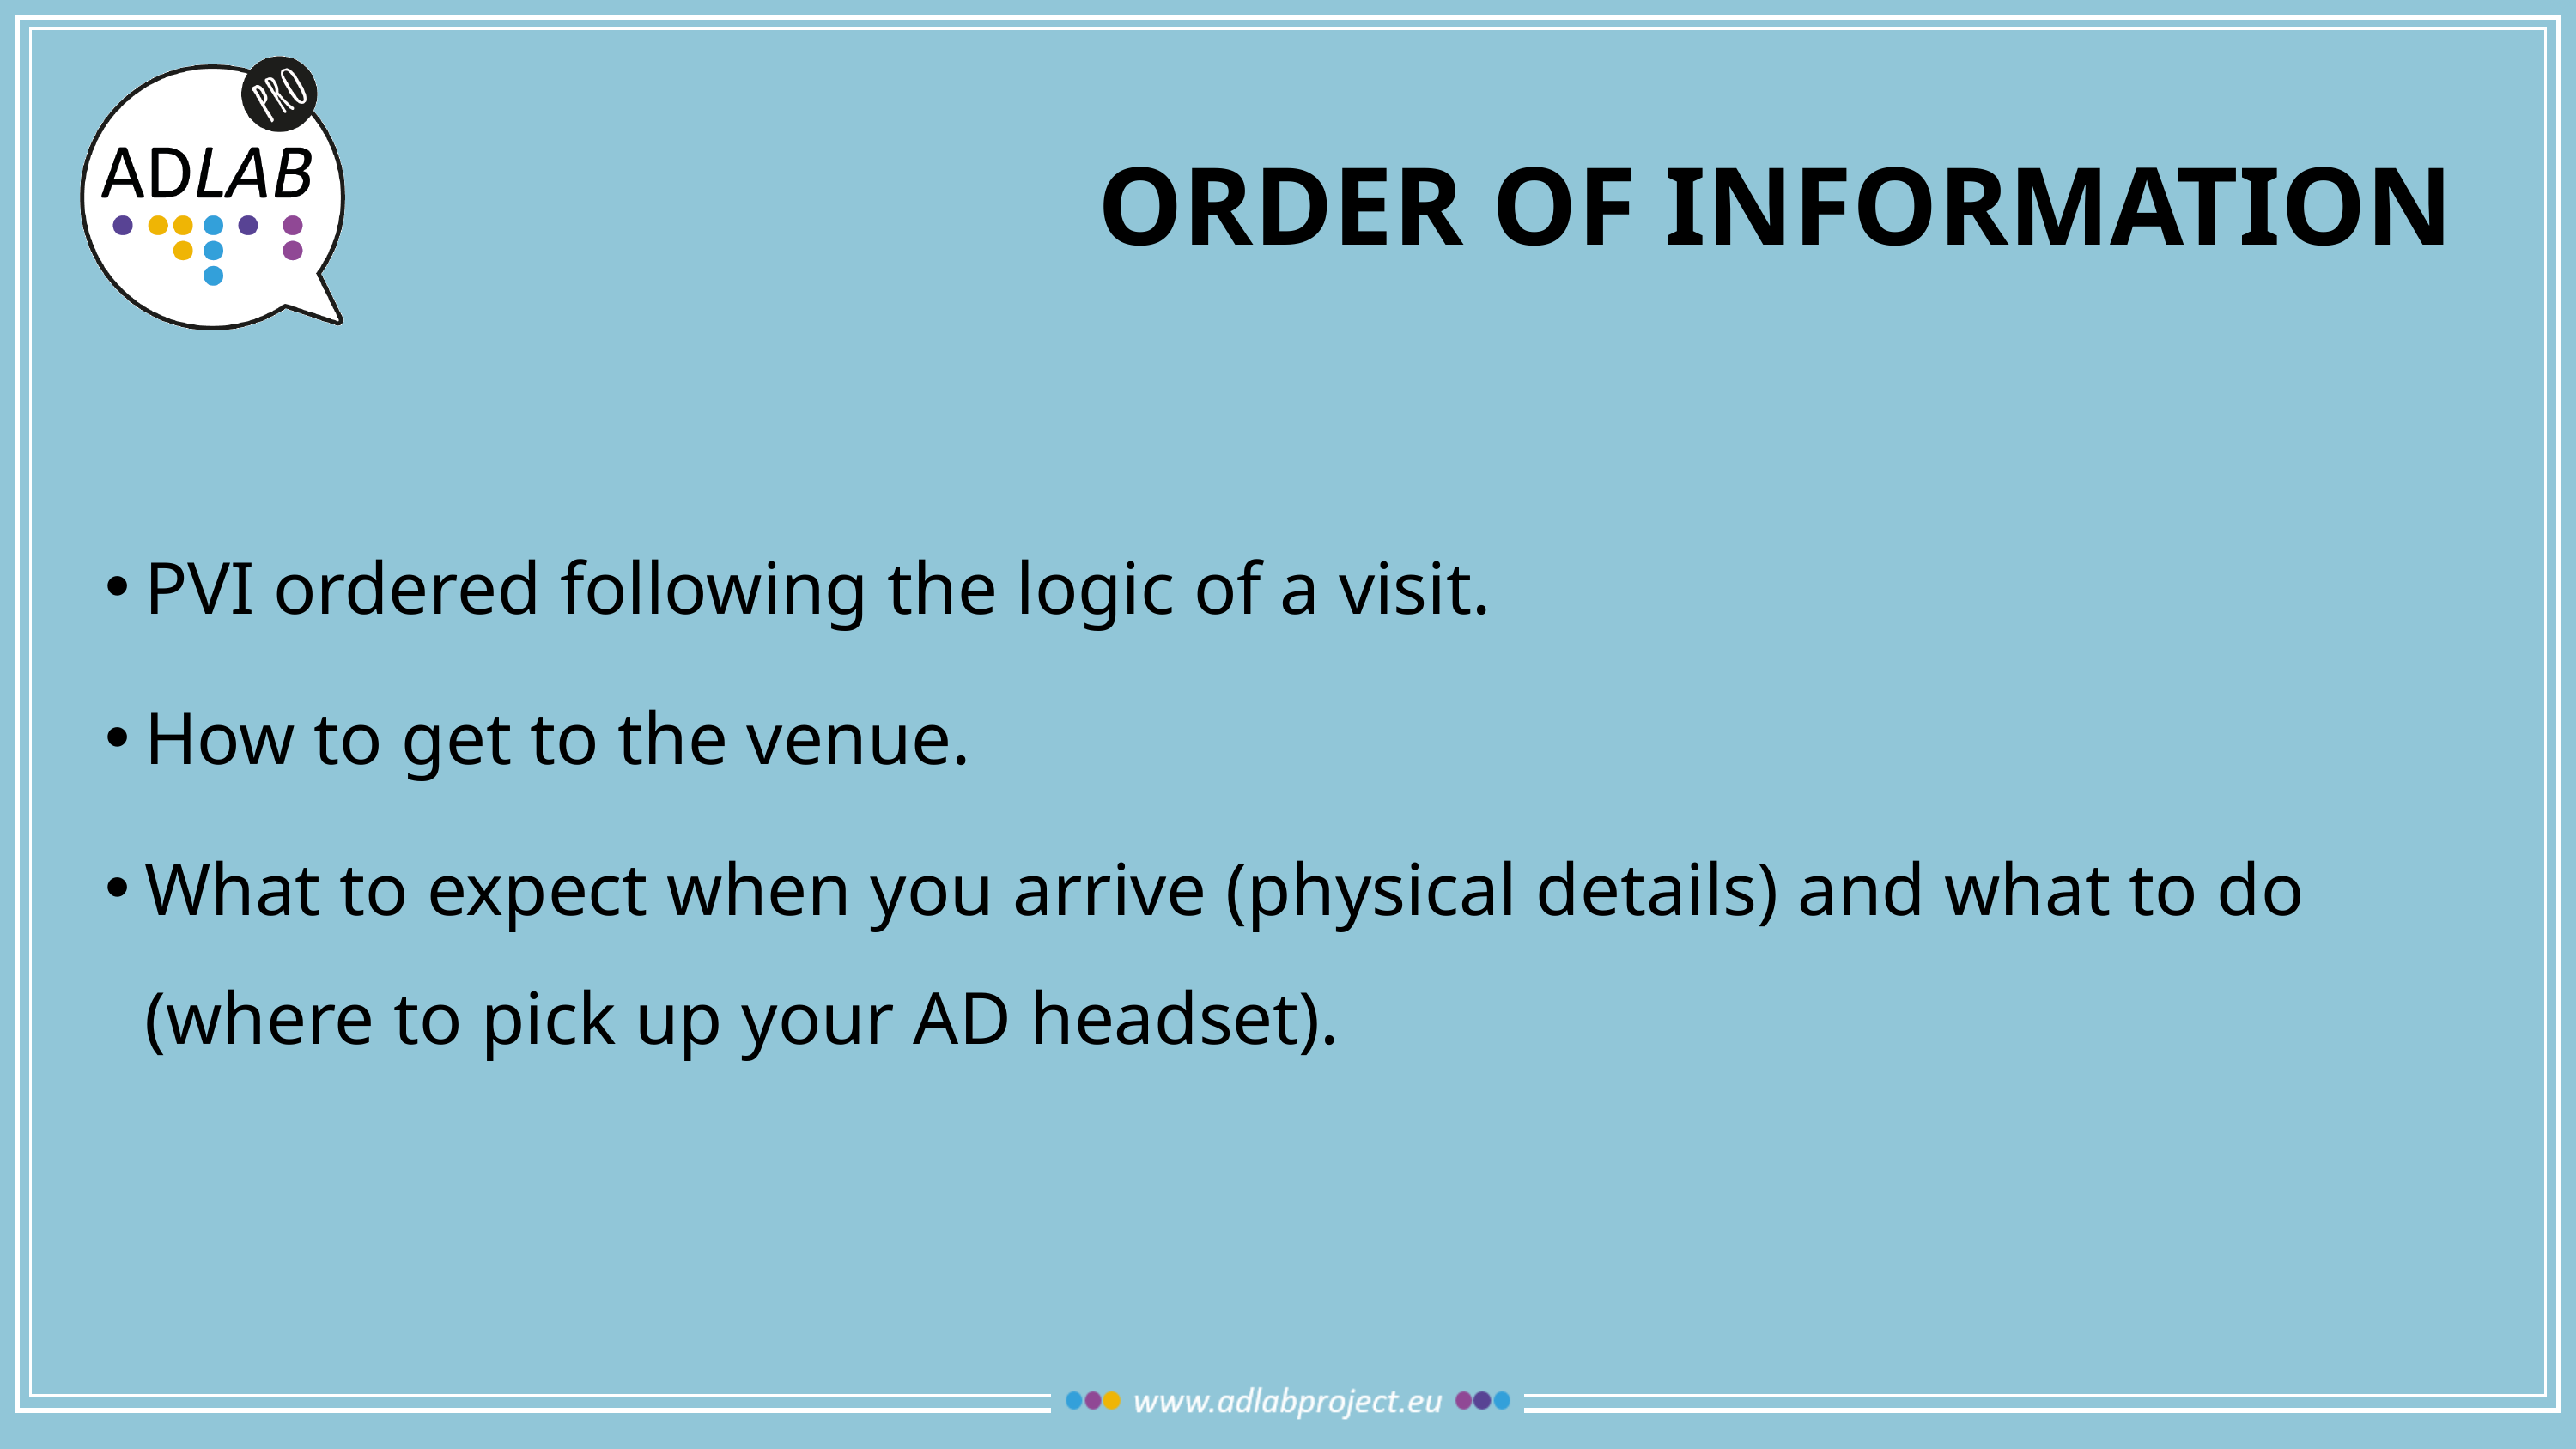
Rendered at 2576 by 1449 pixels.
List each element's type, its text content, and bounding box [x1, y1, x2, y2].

picture [72, 49, 353, 330]
list PVI ordered following the logic of a visit. How to get to the venue. What to expect when you arrive (physical details) and what to do (where to pick up your AD headset). [92, 493, 2518, 1174]
title Order of information [384, 70, 2467, 351]
picture [1051, 1378, 1524, 1429]
